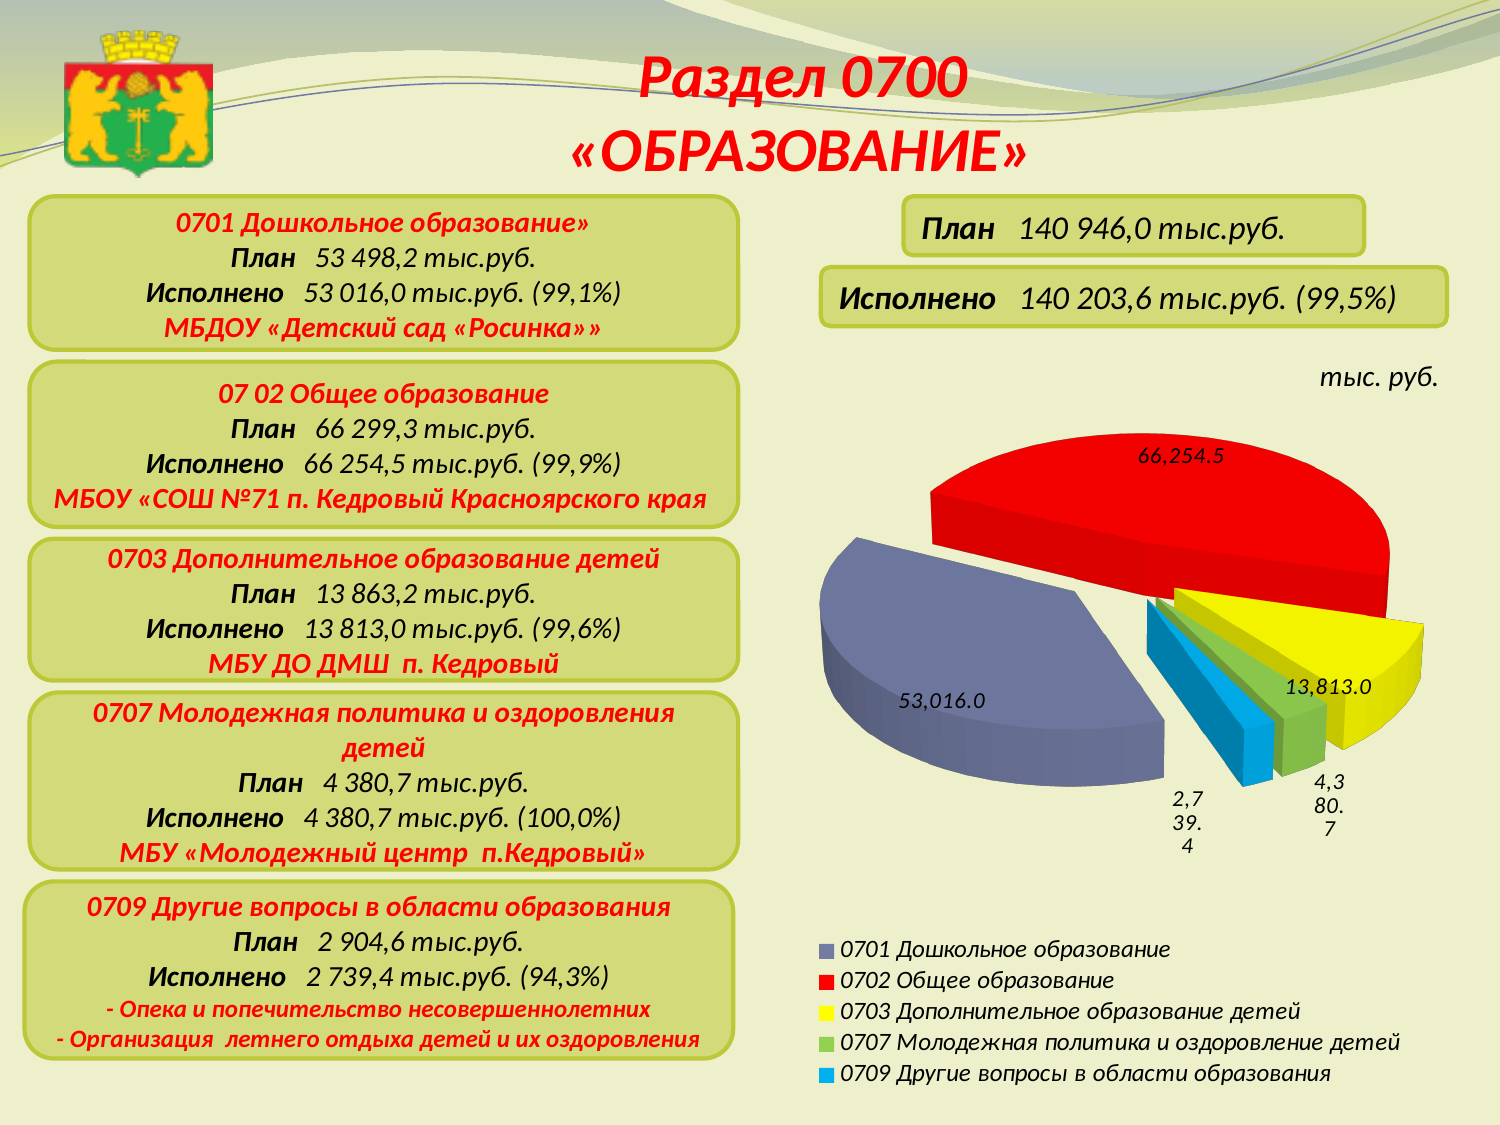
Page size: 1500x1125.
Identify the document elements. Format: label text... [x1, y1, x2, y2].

text_box 0703 Дополнительное образование детей План 13 863,2 тыс.руб. Исполнено 13 813,0 тыс.руб. (99,6%) МБУ ДО ДМШ п. Кедровый [27, 536, 741, 683]
text_box Раздел 0700 «ОБРАЗОВАНИЕ» [213, 30, 1500, 185]
chart [749, 349, 1471, 1095]
text_box План 140 946,0 тыс.руб. [901, 194, 1367, 258]
text_box 07 02 Общее образование План 66 299,3 тыс.руб. Исполнено 66 254,5 тыс.руб. (99,9%) МБОУ «СОШ №71 п. Кедровый Красноярского края [27, 359, 741, 530]
text_box Исполнено 140 203,6 тыс.руб. (99,5%) [818, 264, 1450, 329]
text_box 0701 Дошкольное образование» План 53 498,2 тыс.руб. Исполнено 53 016,0 тыс.руб. (99,1%) МБДОУ «Детский сад «Росинка»» [27, 194, 741, 352]
text_box 0709 Другие вопросы в области образования План 2 904,6 тыс.руб. Исполнено 2 739,4 тыс.руб. (94,3%) - Опека и попечительство несовершеннолетних - Организация летнего отдыха детей и их оздоровления [22, 879, 736, 1061]
picture [64, 30, 213, 178]
text_box 0707 Молодежная политика и оздоровления детей План 4 380,7 тыс.руб. Исполнено 4 380,7 тыс.руб. (100,0%) МБУ «Молодежный центр п.Кедровый» [27, 690, 741, 872]
